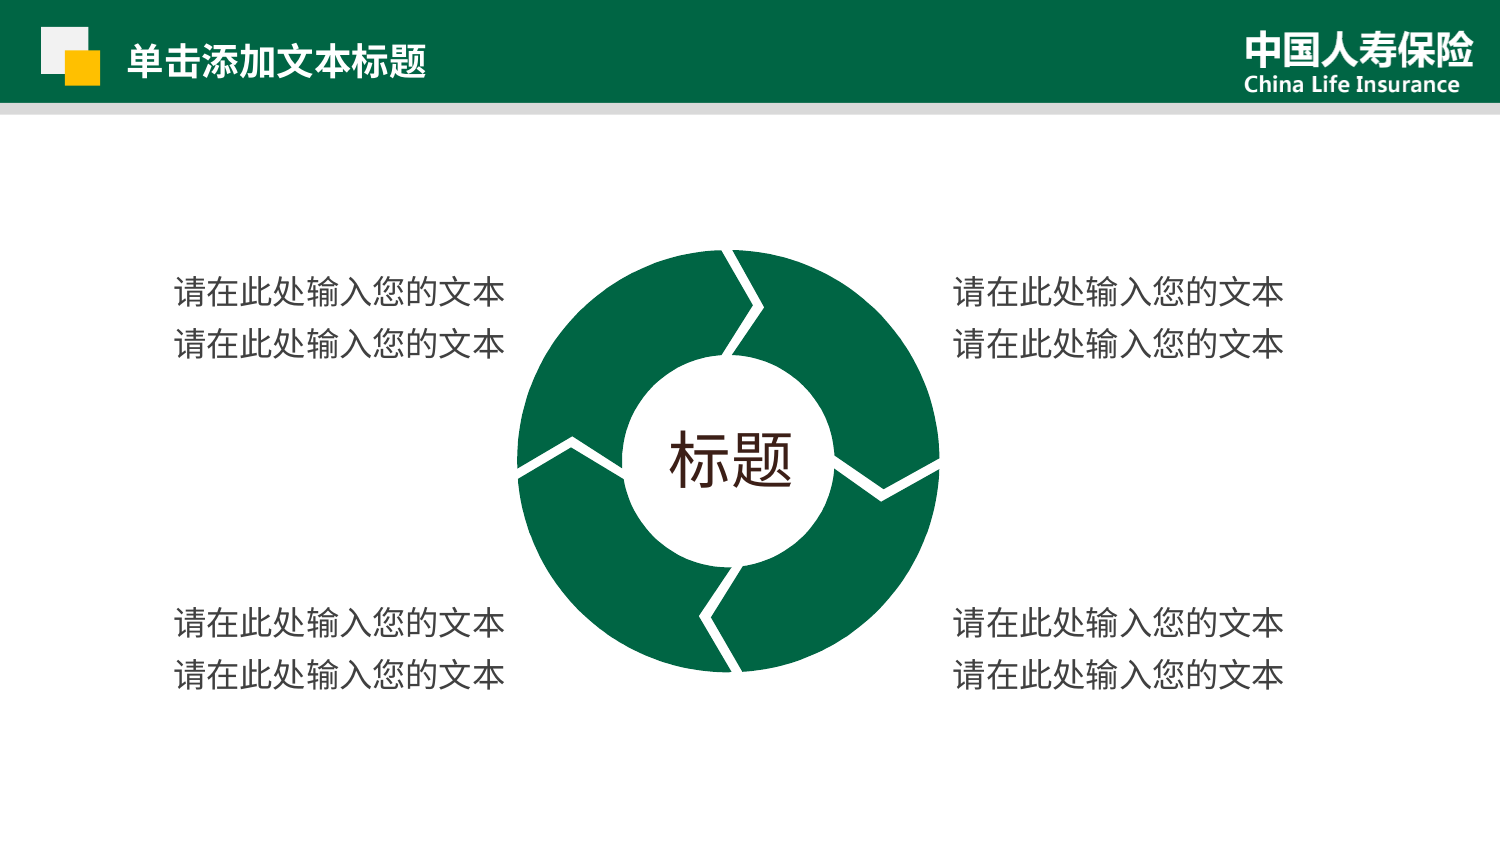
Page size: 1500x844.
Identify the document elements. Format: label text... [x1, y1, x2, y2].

text_box [63, 48, 102, 88]
picture [1240, 21, 1500, 100]
text_box 单击添加文本标题 [112, 30, 491, 91]
text_box 请在此处输入您的文本 请在此处输入您的文本 [129, 576, 550, 709]
text_box 请在此处输入您的文本 请在此处输入您的文本 [129, 244, 550, 377]
text_box 请在此处输入您的文本 请在此处输入您的文本 [909, 244, 1329, 377]
text_box [39, 25, 91, 76]
text_box 请在此处输入您的文本 请在此处输入您的文本 [909, 576, 1329, 709]
text_box [0, 0, 1500, 101]
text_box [516, 249, 940, 673]
text_box [0, 101, 1500, 117]
